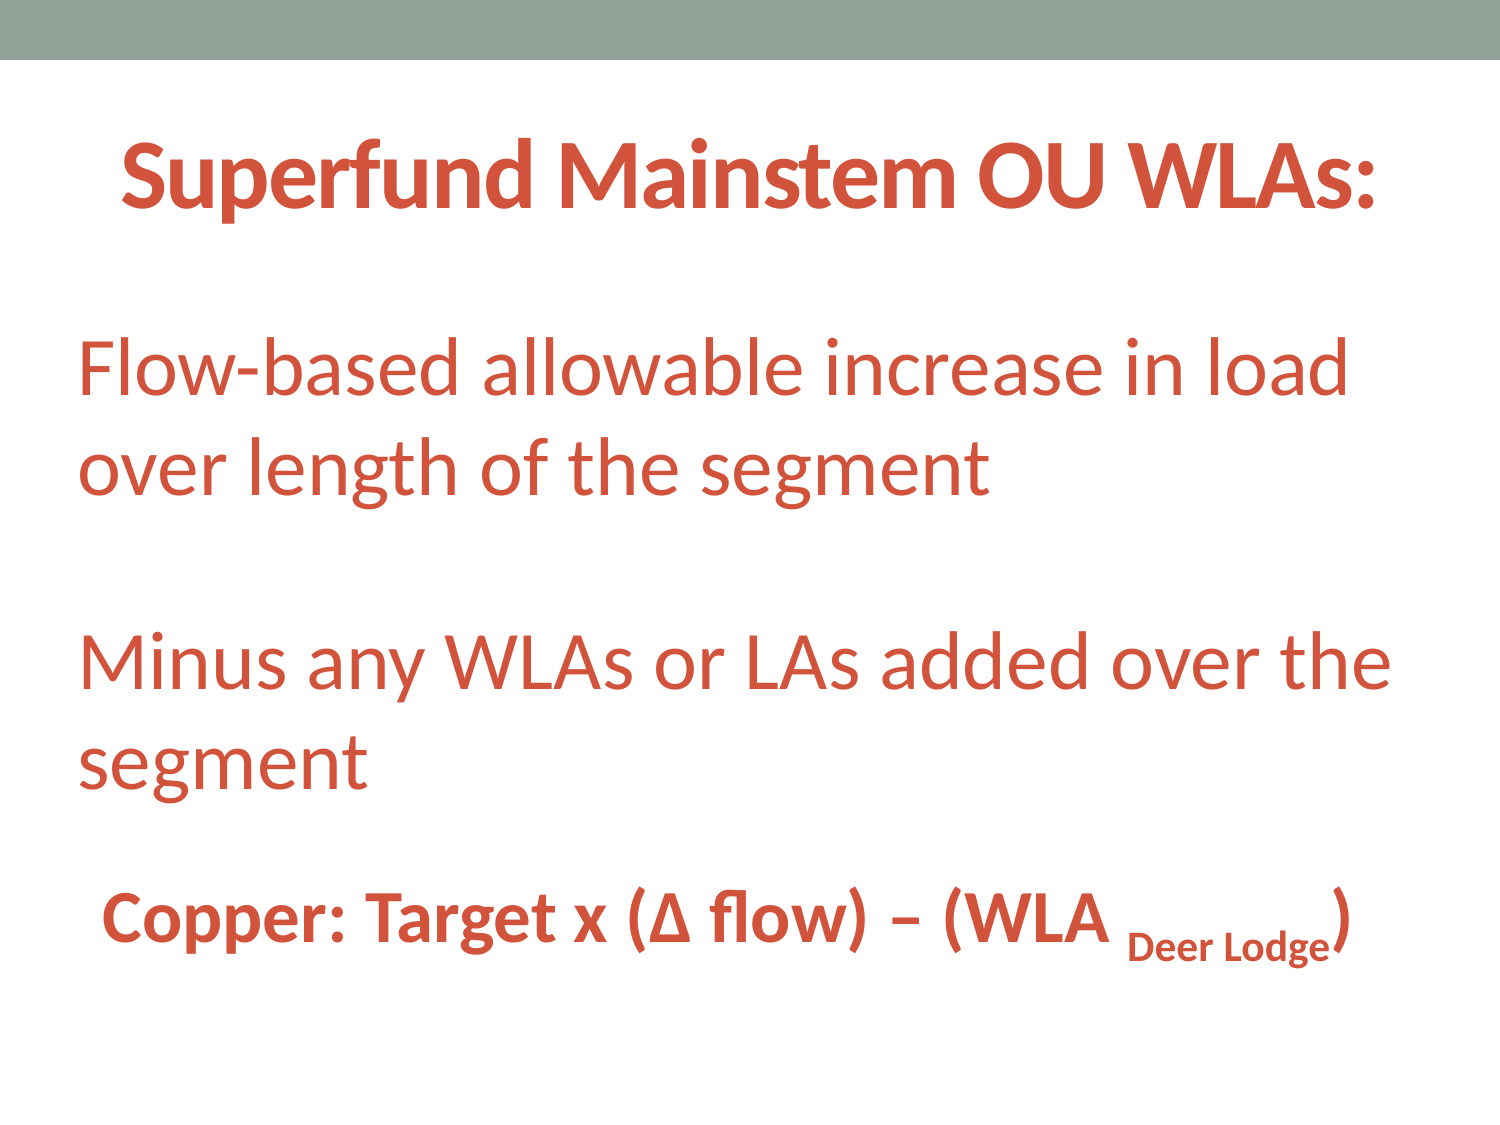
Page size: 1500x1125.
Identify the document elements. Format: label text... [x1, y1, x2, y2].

text_box Minus any WLAs or LAs added over the segment [62, 587, 1450, 825]
text_box Copper: Target x (Δ flow) – (WLA Deer Lodge) [87, 825, 1438, 1013]
text_box Flow-based allowable increase in load over length of the segment [62, 299, 1450, 525]
title Superfund Mainstem OU WLAs: [75, 87, 1425, 250]
